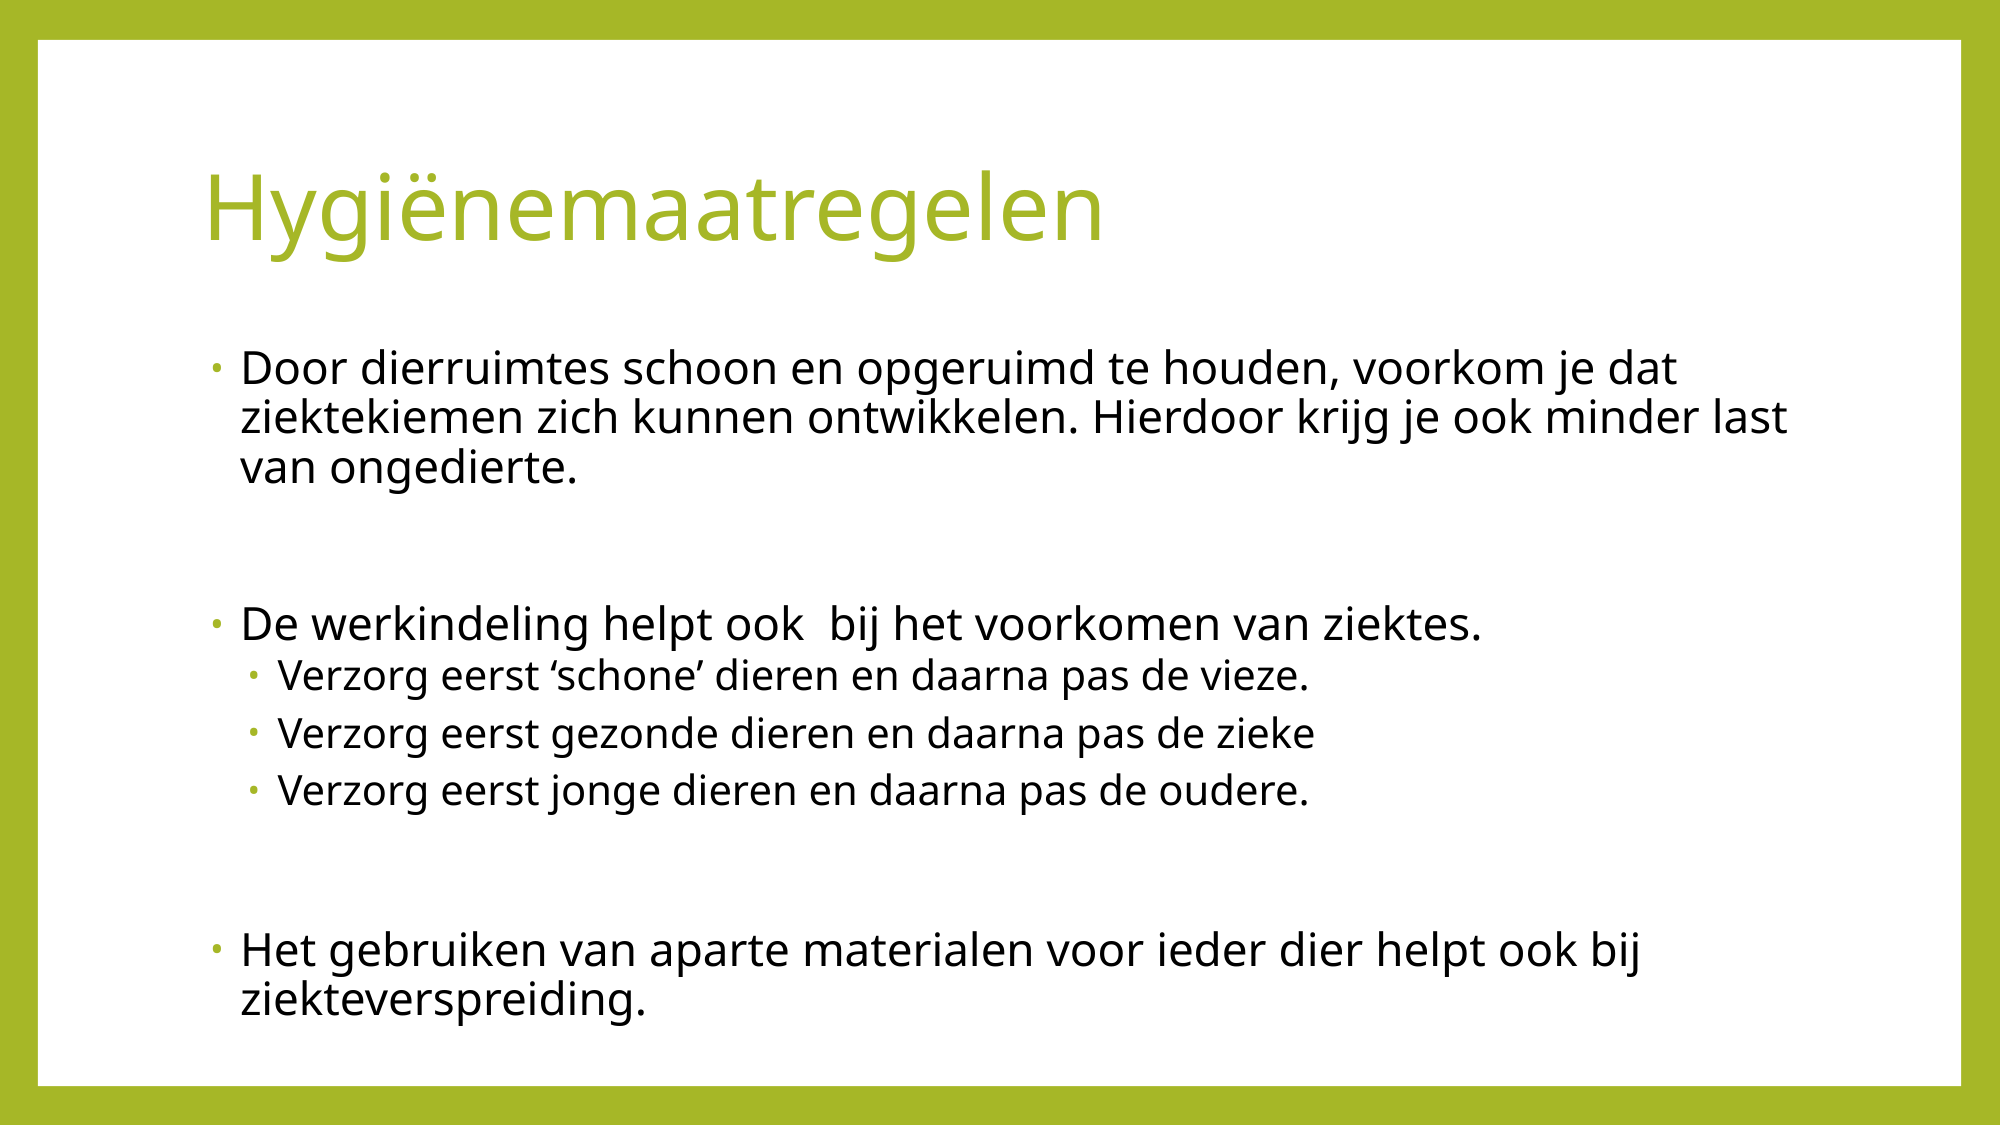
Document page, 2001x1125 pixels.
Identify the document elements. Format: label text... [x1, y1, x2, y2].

list Door dierruimtes schoon en opgeruimd te houden, voorkom je dat ziektekiemen zich kunnen ontwikkelen. Hierdoor krijg je ook minder last van ongedierte. De werkindeling helpt ook bij het voorkomen van ziektes. Verzorg eerst ‘schone’ dieren en daarna pas de vieze. Verzorg eerst gezonde dieren en daarna pas de zieke Verzorg eerst jonge dieren en daarna pas de oudere. Het gebruiken van aparte materialen voor ieder dier helpt ook bij ziekteverspreiding. [187, 337, 1808, 1000]
title Hygiënemaatregelen [187, 99, 1808, 323]
